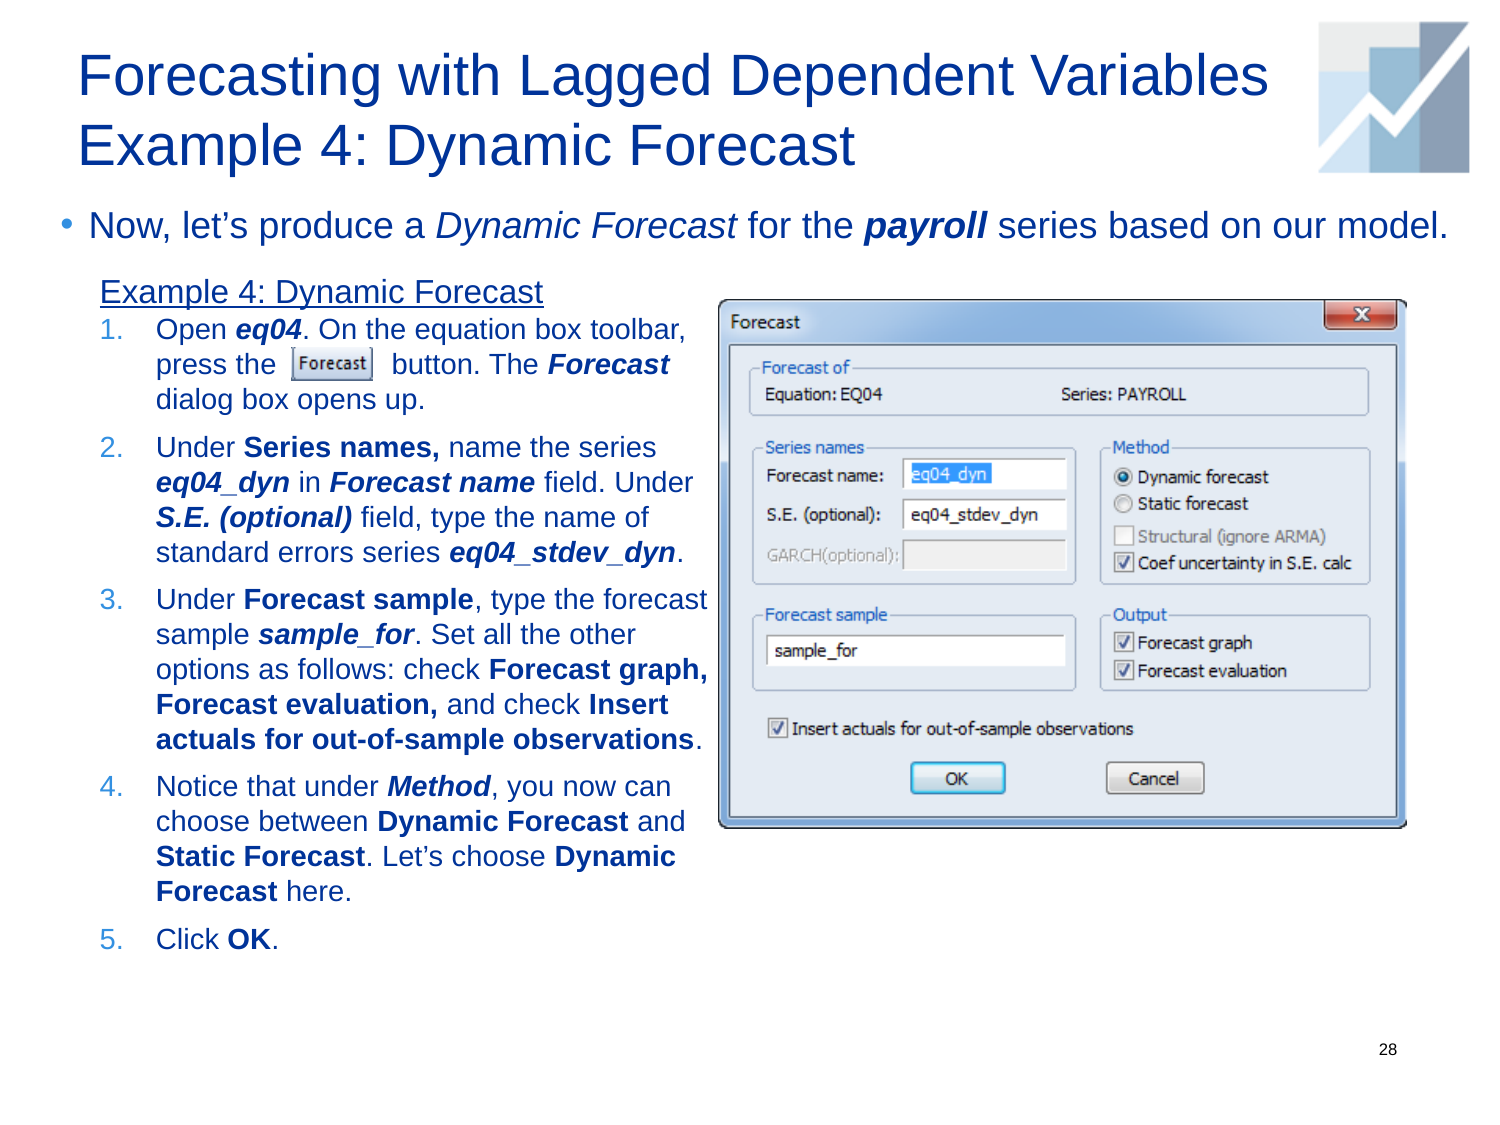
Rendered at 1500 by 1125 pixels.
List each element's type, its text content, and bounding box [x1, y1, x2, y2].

slide_number 28 [1262, 1015, 1413, 1067]
picture [1300, 11, 1479, 181]
picture [718, 299, 1407, 830]
picture [291, 347, 374, 381]
list Now, let’s produce a Dynamic Forecast for the payroll series based on our model. [45, 193, 1487, 328]
text_box Example 4: Dynamic Forecast Open eq04. On the equation box toolbar, press the button. The Forecast dialog box opens up. Under Series names, name the series eq04_dyn in Forecast name field. Under S.E. (optional) field, type the name of standard errors series eq04_stdev_dyn. Under Forecast sample, type the forecast sample sample_for. Set all the other options as follows: check Forecast graph, Forecast evaluation, and check Insert actuals for out-of-sample observations. Notice that under Method, you now can choose between Dynamic Forecast and Static Forecast. Let’s choose Dynamic Forecast here. Click OK. [84, 263, 735, 1007]
title Forecasting with Lagged Dependent Variables Example 4: Dynamic Forecast [62, 0, 1297, 185]
